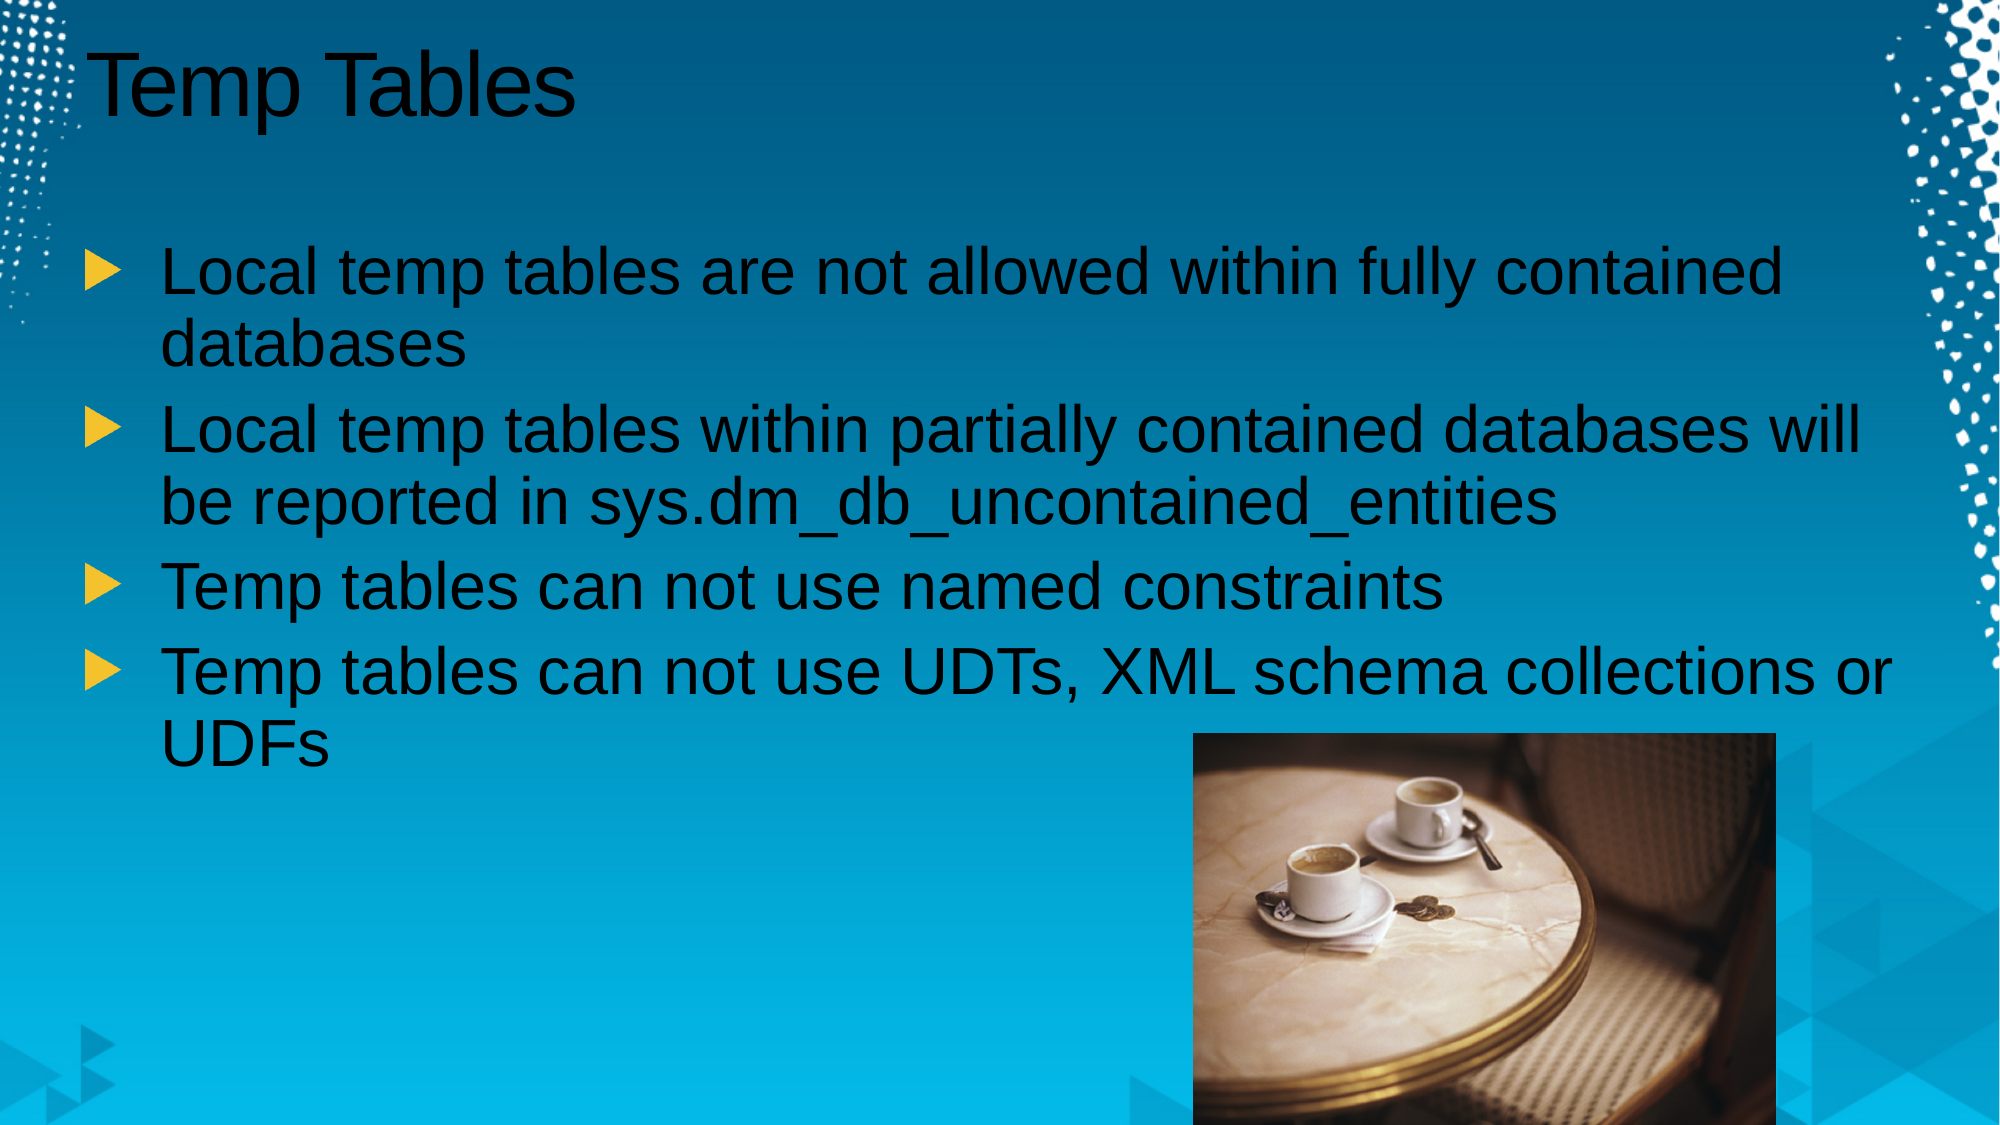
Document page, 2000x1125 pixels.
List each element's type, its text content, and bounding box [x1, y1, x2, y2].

picture [1960, 484, 1968, 491]
picture [1985, 628, 1994, 637]
picture [1975, 493, 1987, 507]
picture [19, 0, 29, 6]
picture [44, 31, 52, 39]
picture [13, 41, 21, 48]
picture [86, 407, 119, 446]
picture [34, 102, 42, 111]
picture [48, 2, 56, 9]
picture [1194, 734, 1775, 1125]
picture [1956, 429, 1970, 446]
picture [11, 70, 17, 78]
picture [1963, 334, 1973, 339]
picture [1970, 176, 1982, 188]
picture [1908, 145, 1918, 157]
picture [86, 250, 119, 289]
picture [35, 88, 42, 95]
picture [1916, 177, 1928, 186]
picture [86, 564, 119, 603]
picture [1928, 209, 1935, 216]
picture [1975, 260, 1987, 271]
picture [1947, 221, 1957, 225]
picture [1950, 398, 1960, 414]
picture [27, 57, 34, 66]
picture [1973, 362, 1981, 372]
picture [1945, 31, 1957, 47]
picture [1975, 542, 1987, 558]
picture [1984, 525, 1996, 536]
picture [1992, 556, 2000, 571]
picture [1988, 476, 1997, 485]
picture [30, 28, 38, 37]
picture [24, 73, 32, 78]
title Temp Tables [85, 37, 1914, 138]
picture [1945, 271, 1954, 277]
picture [1952, 118, 1963, 128]
picture [11, 55, 18, 63]
picture [1927, 257, 1935, 271]
picture [44, 45, 49, 53]
picture [31, 15, 39, 23]
picture [1994, 373, 2000, 383]
picture [1980, 445, 1988, 454]
picture [1950, 0, 2000, 253]
picture [1967, 231, 1976, 239]
picture [58, 33, 65, 41]
picture [1981, 575, 1996, 590]
picture [1935, 340, 1945, 349]
picture [33, 117, 40, 124]
picture [46, 17, 54, 24]
picture [1960, 148, 1973, 158]
picture [1984, 342, 1993, 352]
picture [1941, 85, 1954, 96]
picture [1967, 514, 1977, 527]
picture [1941, 135, 1949, 147]
picture [1943, 370, 1953, 383]
picture [1950, 168, 1959, 178]
picture [1936, 3, 1948, 14]
picture [1983, 291, 1995, 299]
picture [1958, 201, 1968, 206]
picture [1994, 268, 2000, 283]
picture [38, 74, 45, 80]
picture [1975, 311, 1983, 319]
picture [1994, 323, 2000, 330]
picture [86, 650, 119, 689]
picture [1991, 426, 2000, 433]
picture [1955, 301, 1965, 308]
picture [33, 0, 42, 8]
picture [1956, 251, 1966, 256]
picture [1965, 464, 1979, 475]
picture [1982, 393, 1990, 403]
picture [56, 48, 63, 55]
picture [28, 43, 35, 53]
picture [1931, 287, 1944, 302]
picture [1941, 320, 1953, 331]
picture [1939, 190, 1948, 195]
picture [1971, 412, 1979, 424]
picture [17, 129, 23, 136]
picture [1919, 226, 1928, 238]
picture [1991, 604, 2000, 621]
picture [1992, 656, 2000, 669]
picture [1950, 351, 1962, 361]
picture [1963, 382, 1970, 392]
picture [1966, 281, 1974, 291]
picture [1930, 155, 1938, 167]
picture [1932, 107, 1940, 114]
picture [17, 27, 23, 34]
list Local temp tables are not allowed within fully contained databases Local temp tables within partially contained databases will be reported in sys.dm_db_uncontained_entities Temp tables can not use named constraints Temp tables can not use UDTs, XML schema collections or UDFs [85, 237, 1914, 795]
picture [1936, 240, 1946, 245]
picture [2, 25, 8, 33]
